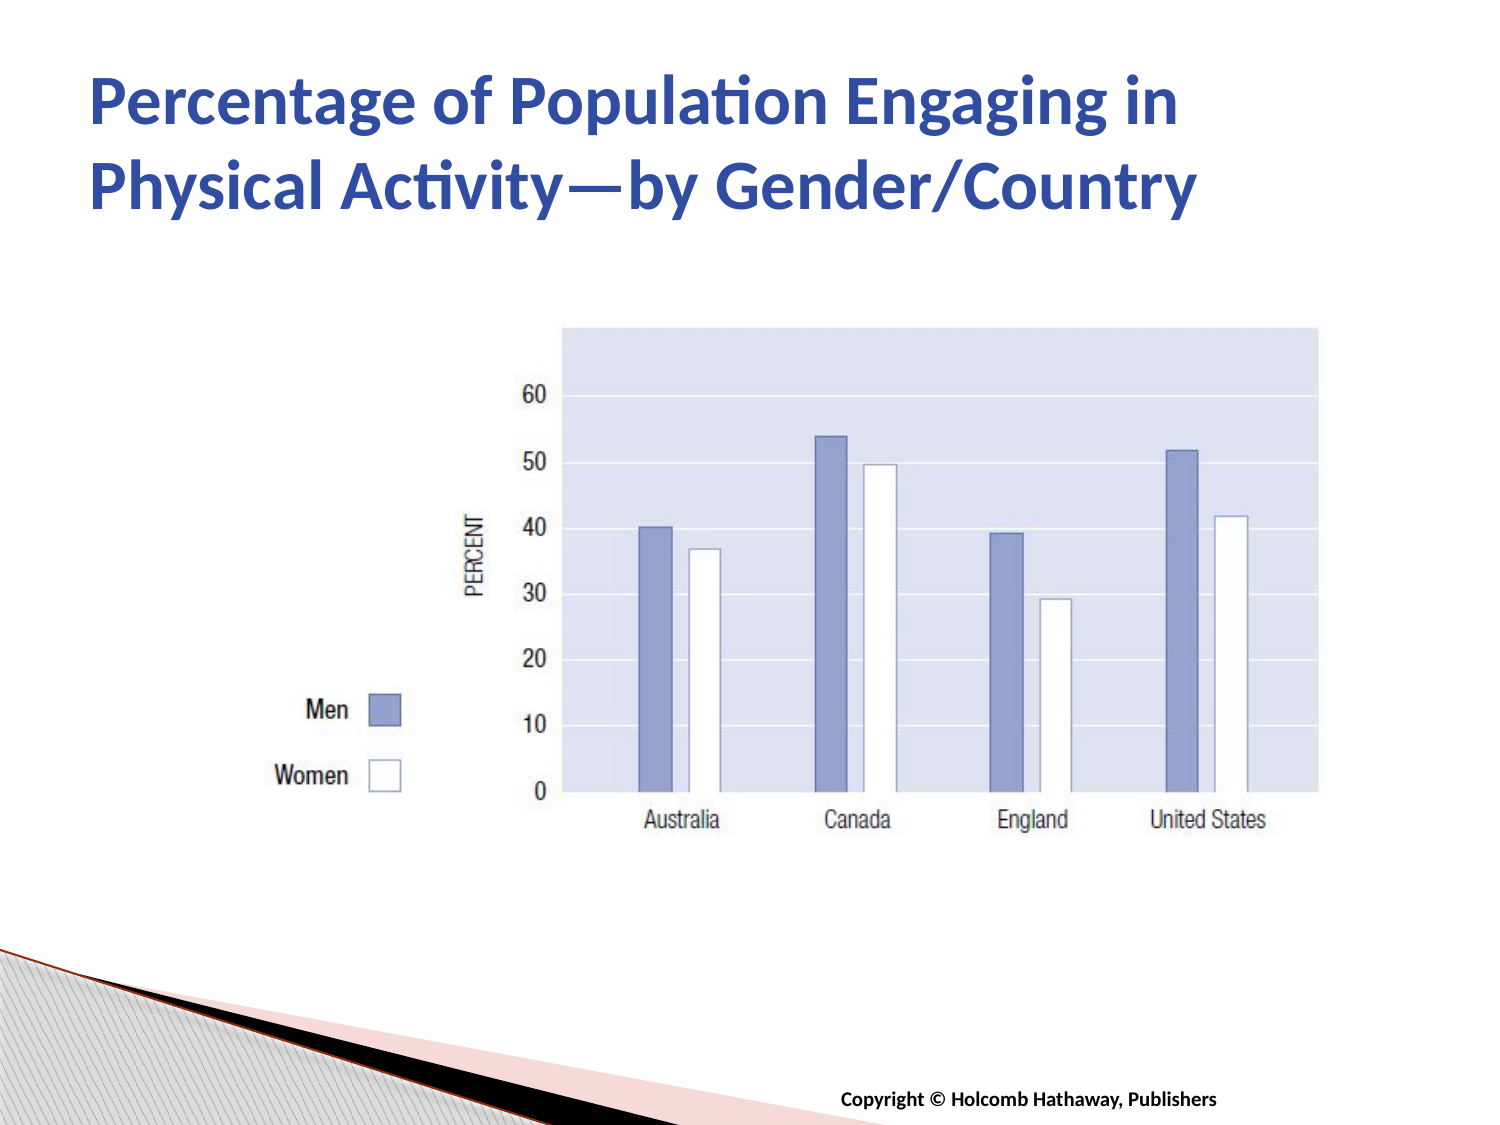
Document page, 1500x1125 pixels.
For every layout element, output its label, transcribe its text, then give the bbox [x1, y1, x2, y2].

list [166, 311, 1373, 844]
title Percentage of Population Engaging in Physical Activity—by Gender/Country [75, 45, 1425, 233]
footer Copyright © Holcomb Hathaway, Publishers [718, 1072, 1237, 1118]
